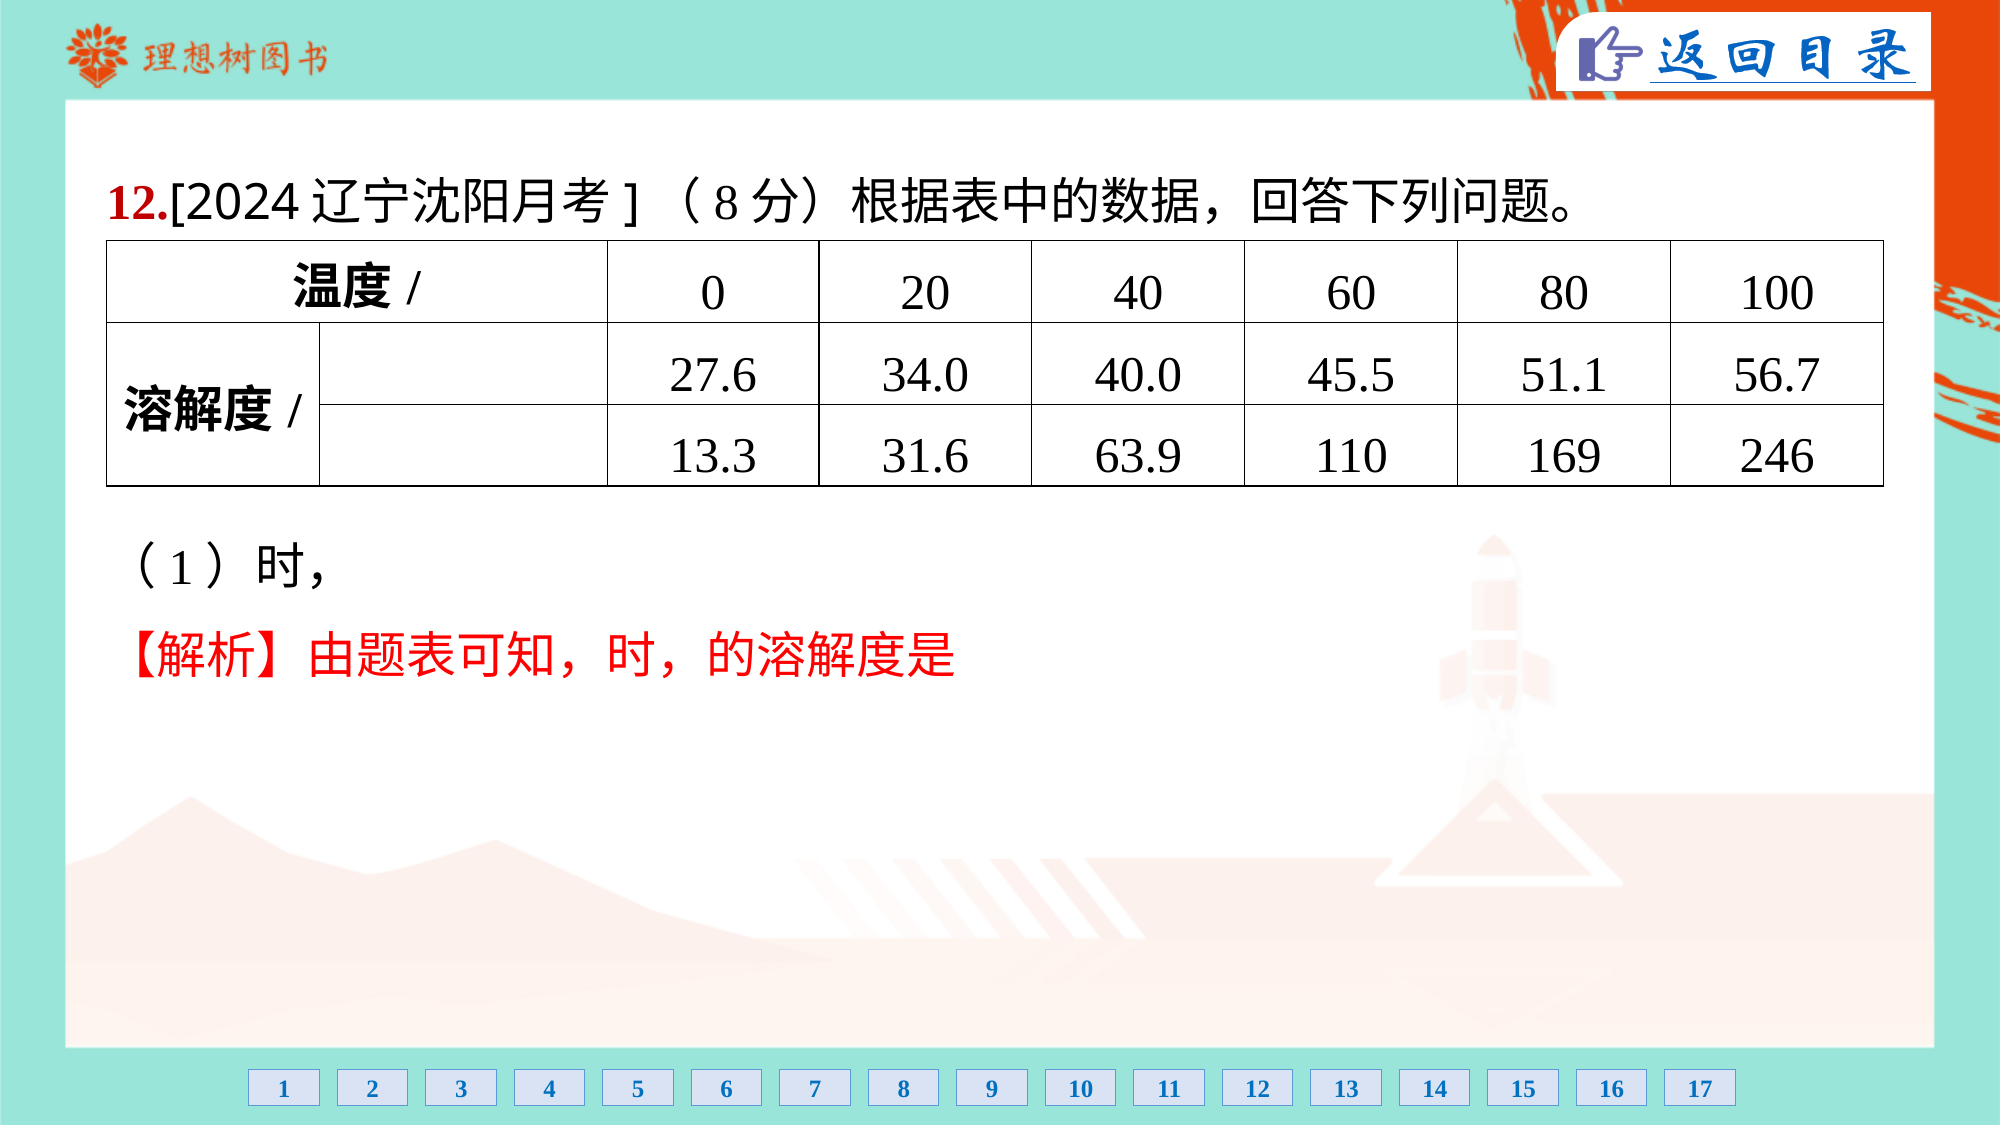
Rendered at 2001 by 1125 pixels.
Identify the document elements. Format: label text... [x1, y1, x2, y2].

picture [0, 0, 2000, 1125]
text_box 12.[2024辽宁沈阳月考]（8分）根据表中的数据，回答下列问题。 [106, 141, 1895, 220]
